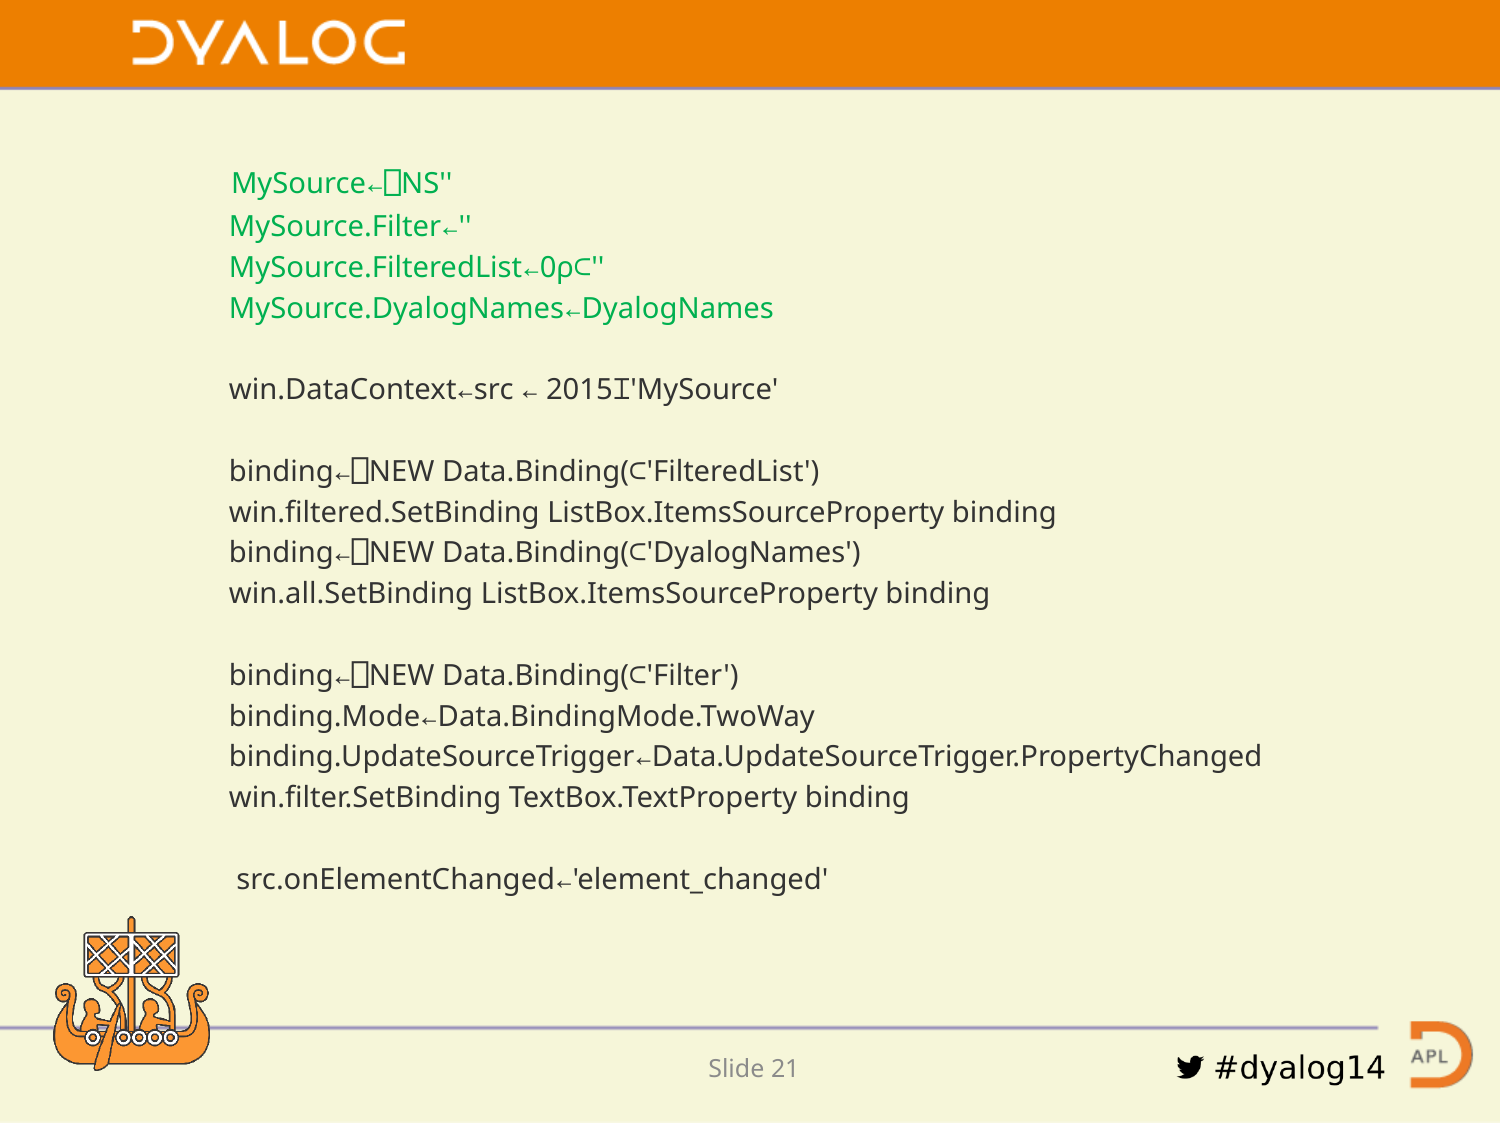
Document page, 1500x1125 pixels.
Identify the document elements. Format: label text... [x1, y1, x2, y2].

list MySource←⎕NS'' MySource.Filter←'' MySource.FilteredList←0⍴⊂'' MySource.DyalogNames←DyalogNames win.DataContext←src ← 2015⌶'MySource' binding←⎕NEW Data.Binding(⊂'FilteredList') win.filtered.SetBinding ListBox.ItemsSourceProperty binding binding←⎕NEW Data.Binding(⊂'DyalogNames') win.all.SetBinding ListBox.ItemsSourceProperty binding binding←⎕NEW Data.Binding(⊂'Filter') binding.Mode←Data.BindingMode.TwoWay binding.UpdateSourceTrigger←Data.UpdateSourceTrigger.PropertyChanged win.filter.SetBinding TextBox.TextProperty binding src.onElementChanged←'element_changed' [206, 149, 1459, 917]
picture [0, 0, 1500, 1123]
slide_number Slide 20 [585, 1039, 923, 1100]
